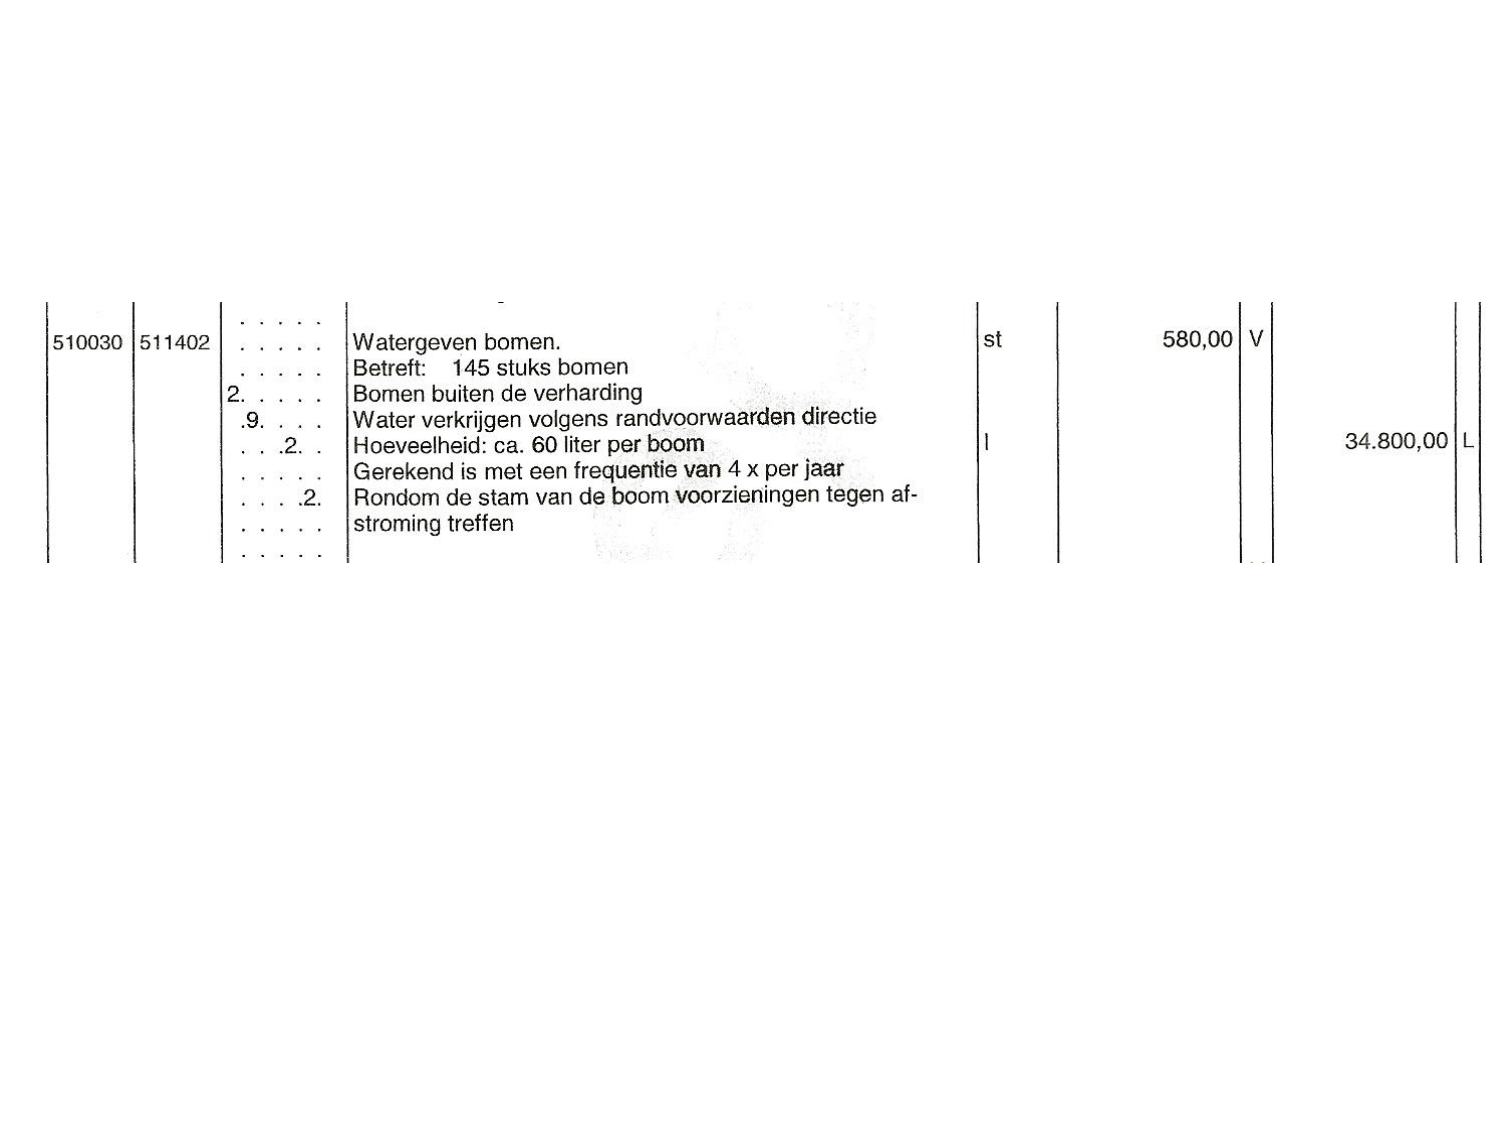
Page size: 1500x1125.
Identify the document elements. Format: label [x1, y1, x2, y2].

list [0, 302, 1500, 563]
